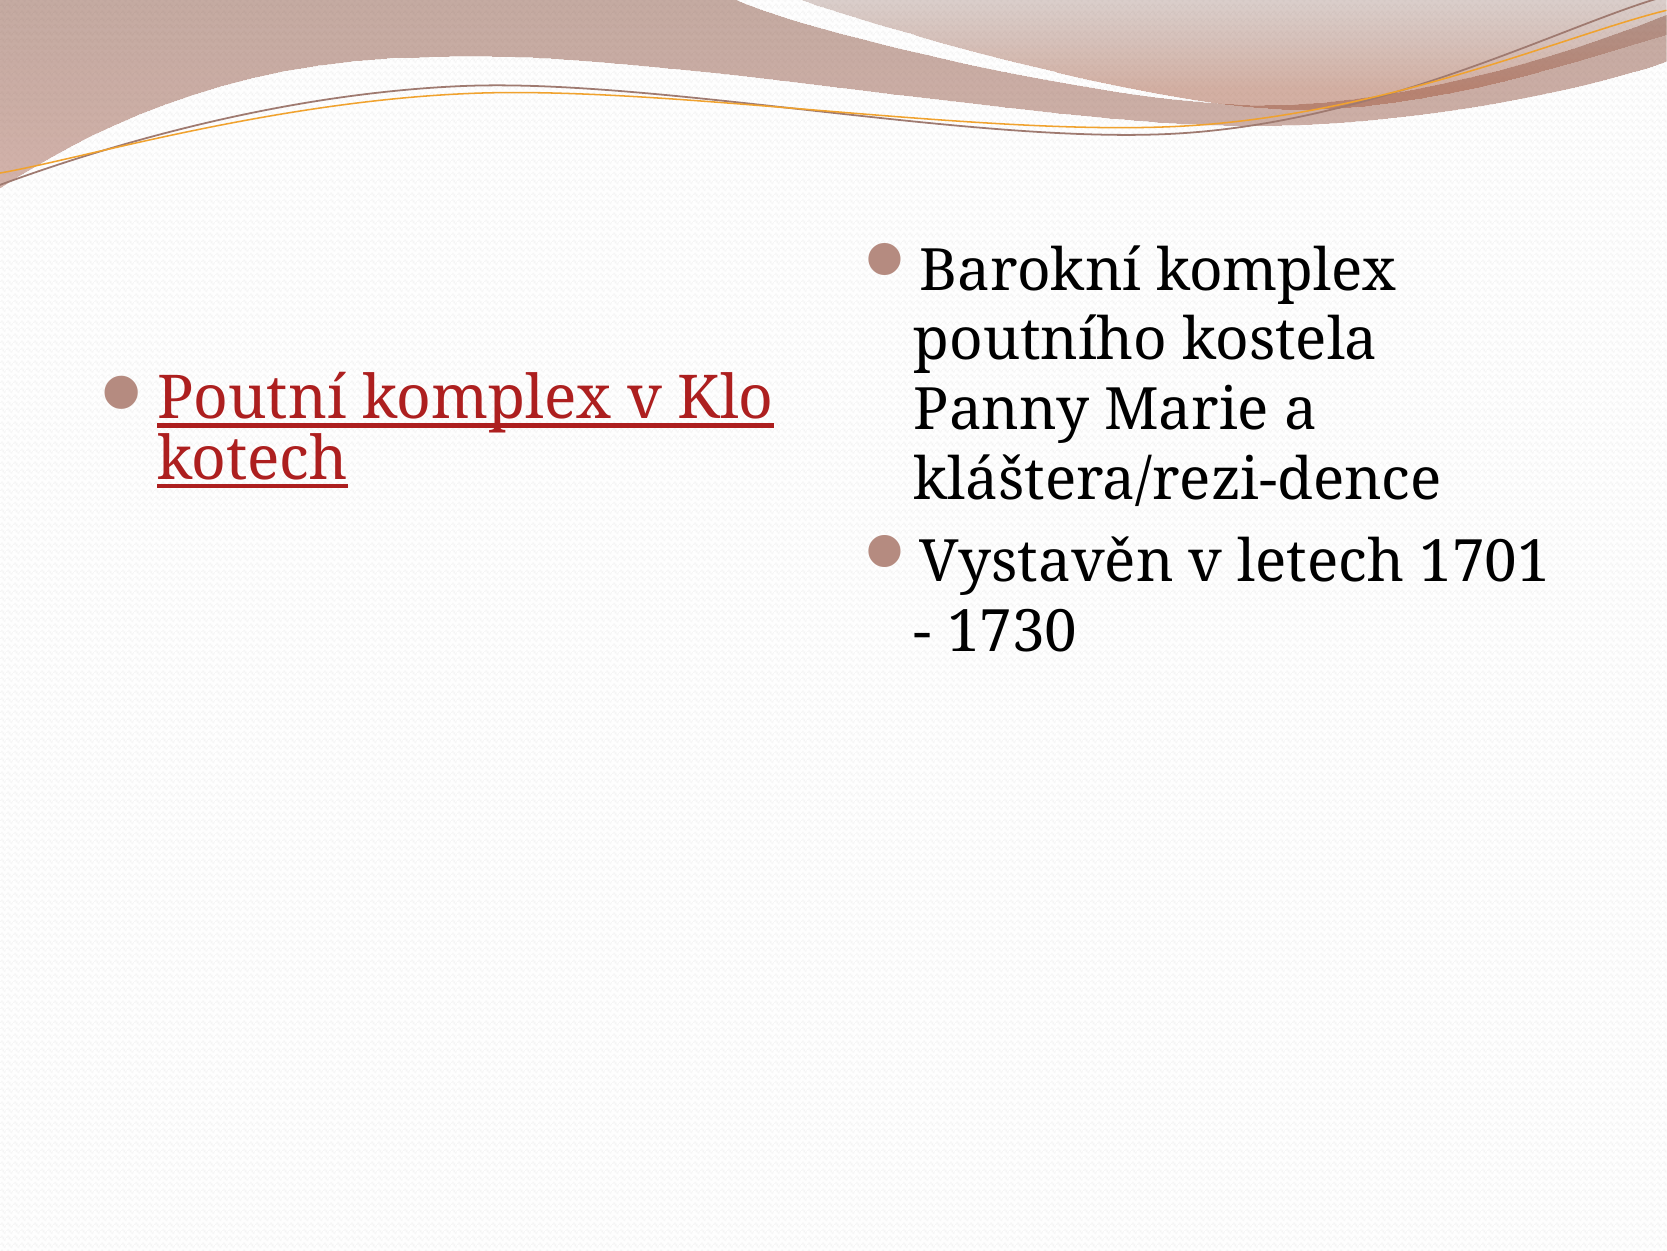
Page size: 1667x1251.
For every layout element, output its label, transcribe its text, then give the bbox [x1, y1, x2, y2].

title [83, 128, 1584, 337]
list Poutní komplex v Klokotech [83, 349, 820, 1159]
list Barokní komplex poutního kostela Panny Marie a kláštera/rezi-dence Vystavěn v letech 1701 - 1730 [847, 223, 1584, 1159]
